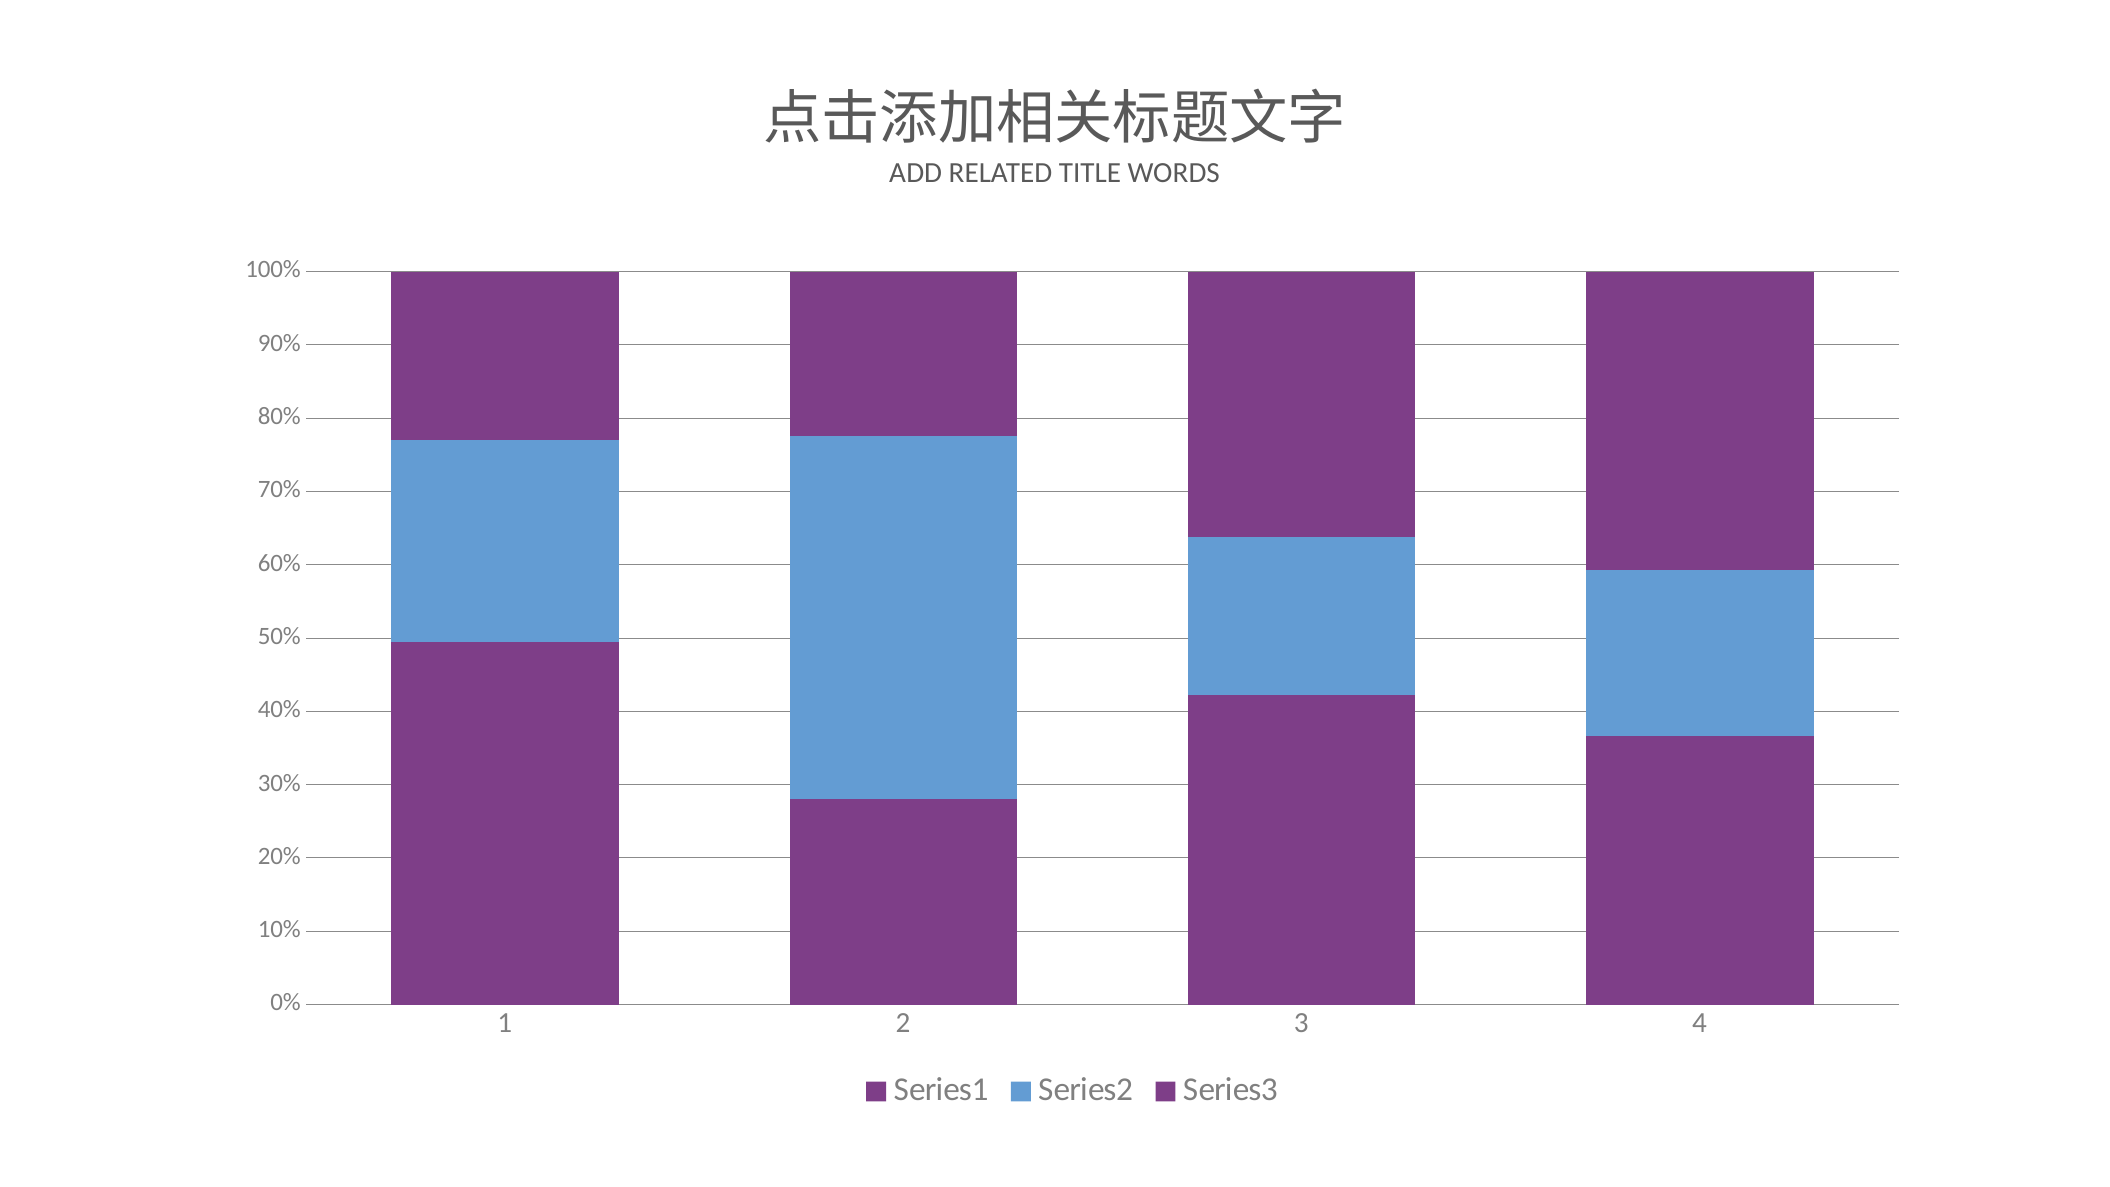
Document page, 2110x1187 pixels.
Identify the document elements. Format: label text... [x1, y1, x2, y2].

text_box ADD RELATED TITLE WORDS [873, 144, 1237, 196]
chart [210, 241, 1934, 1115]
text_box 点击添加相关标题文字 [747, 71, 1362, 158]
